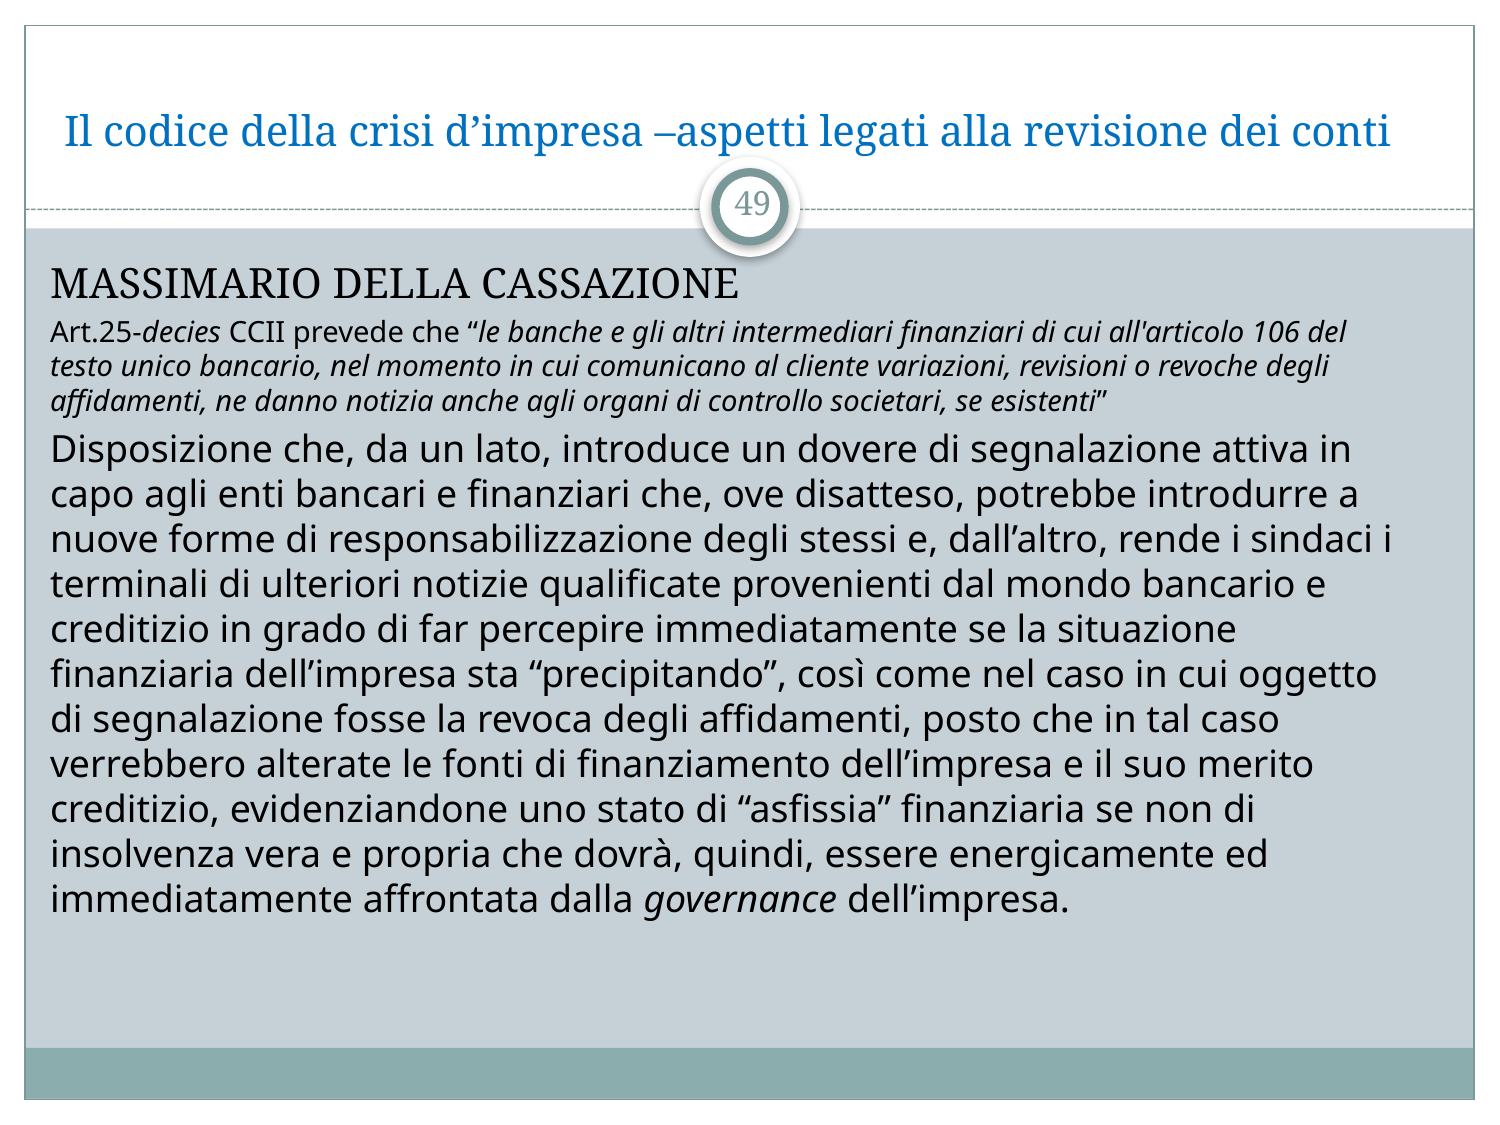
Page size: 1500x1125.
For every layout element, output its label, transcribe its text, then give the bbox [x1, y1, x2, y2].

list MASSIMARIO DELLA CASSAZIONE Art.25-decies CCII prevede che “le banche e gli altri intermediari finanziari di cui all'articolo 106 del testo unico bancario, nel momento in cui comunicano al cliente variazioni, revisioni o revoche degli affidamenti, ne danno notizia anche agli organi di controllo societari, se esistenti” Disposizione che, da un lato, introduce un dovere di segnalazione attiva in capo agli enti bancari e finanziari che, ove disatteso, potrebbe introdurre a nuove forme di responsabilizzazione degli stessi e, dall’altro, rende i sindaci i terminali di ulteriori notizie qualificate provenienti dal mondo bancario e creditizio in grado di far percepire immediatamente se la situazione finanziaria dell’impresa sta “precipitando”, così come nel caso in cui oggetto di segnalazione fosse la revoca degli affidamenti, posto che in tal caso verrebbero alterate le fonti di finanziamento dell’impresa e il suo merito creditizio, evidenziandone uno stato di “asfissia” finanziaria se non di insolvenza vera e propria che dovrà, quindi, essere energicamente ed immediatamente affrontata dalla governance dell’impresa. [35, 249, 1431, 1000]
title Il codice della crisi d’impresa –aspetti legati alla revisione dei conti [49, 37, 1450, 162]
slide_number 49 [715, 168, 791, 241]
